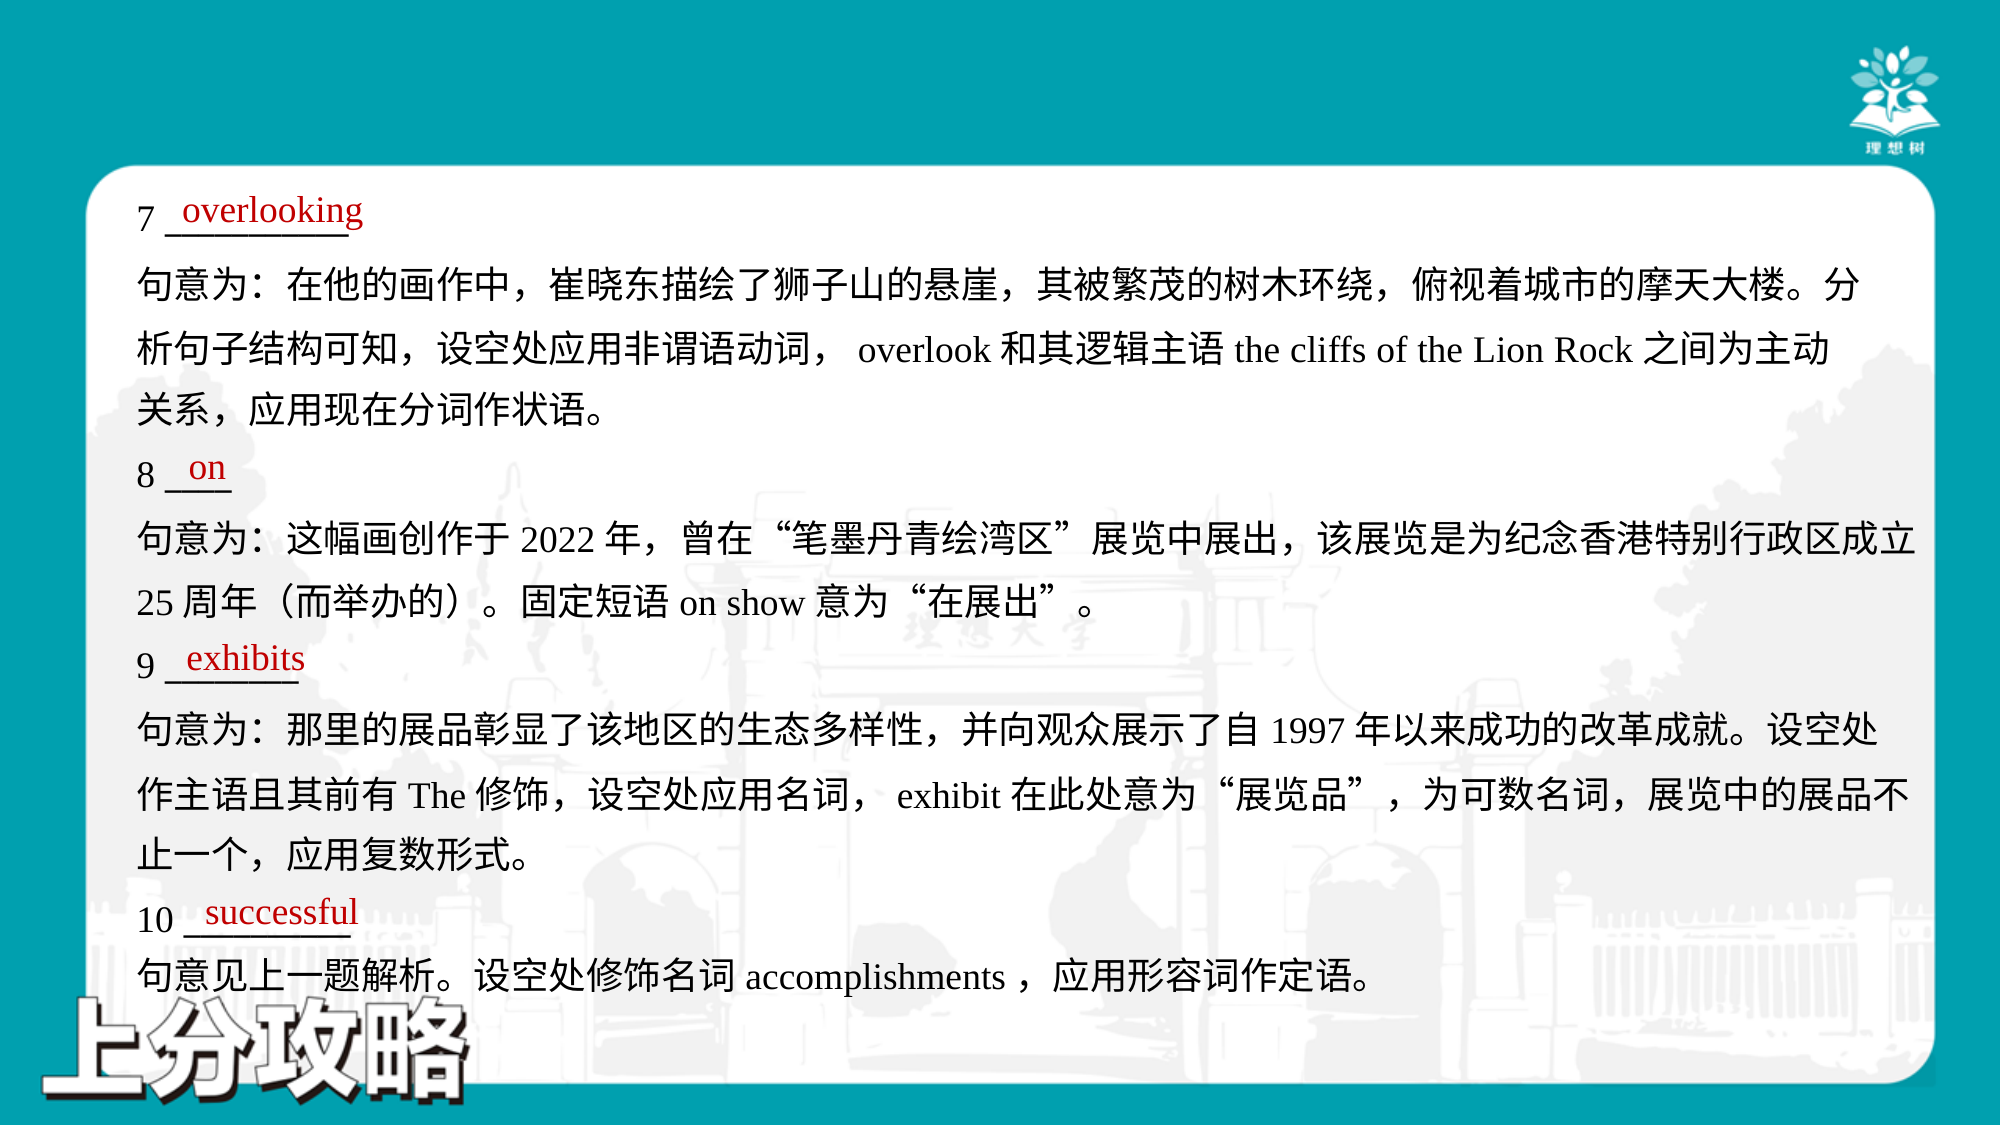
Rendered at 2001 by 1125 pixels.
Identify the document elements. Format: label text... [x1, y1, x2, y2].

text_box 10 __________ [136, 877, 1865, 934]
text_box 句意为：那里的展品彰显了该地区的生态多样性，并向观众展示了自1997年以来成功的改革成就。设空处 作主语且其前有The修饰，设空处应用名词，exhibit在此处意为“展览品”，为可数名词，展览中的展品不 止一个，应用复数形式。 [136, 686, 1865, 871]
text_box 8 ____ [136, 432, 1865, 489]
text_box 9 ________ [136, 623, 1865, 680]
text_box exhibits [172, 615, 319, 673]
text_box overlooking [168, 167, 378, 224]
text_box 句意为：这幅画创作于2022年，曾在“笔墨丹青绘湾区”展览中展出，该展览是为纪念香港特别行政区成立 25周年（而举办的）。固定短语on show意为“在展出”。 [136, 495, 1865, 616]
text_box 句意为：在他的画作中，崔晓东描绘了狮子山的悬崖，其被繁茂的树木环绕，俯视着城市的摩天大楼。分 析句子结构可知，设空处应用非谓语动词，overlook和其逻辑主语the cliffs of the Lion Rock之间为主动 关系，应用现在分词作状语。 [136, 240, 1865, 426]
picture [0, 0, 2000, 1125]
text_box 7 ___________ [136, 176, 1865, 233]
text_box 句意见上一题解析。设空处修饰名词accomplishments，应用形容词作定语。 [136, 934, 1865, 992]
text_box on [174, 424, 240, 481]
text_box successful [191, 870, 373, 927]
